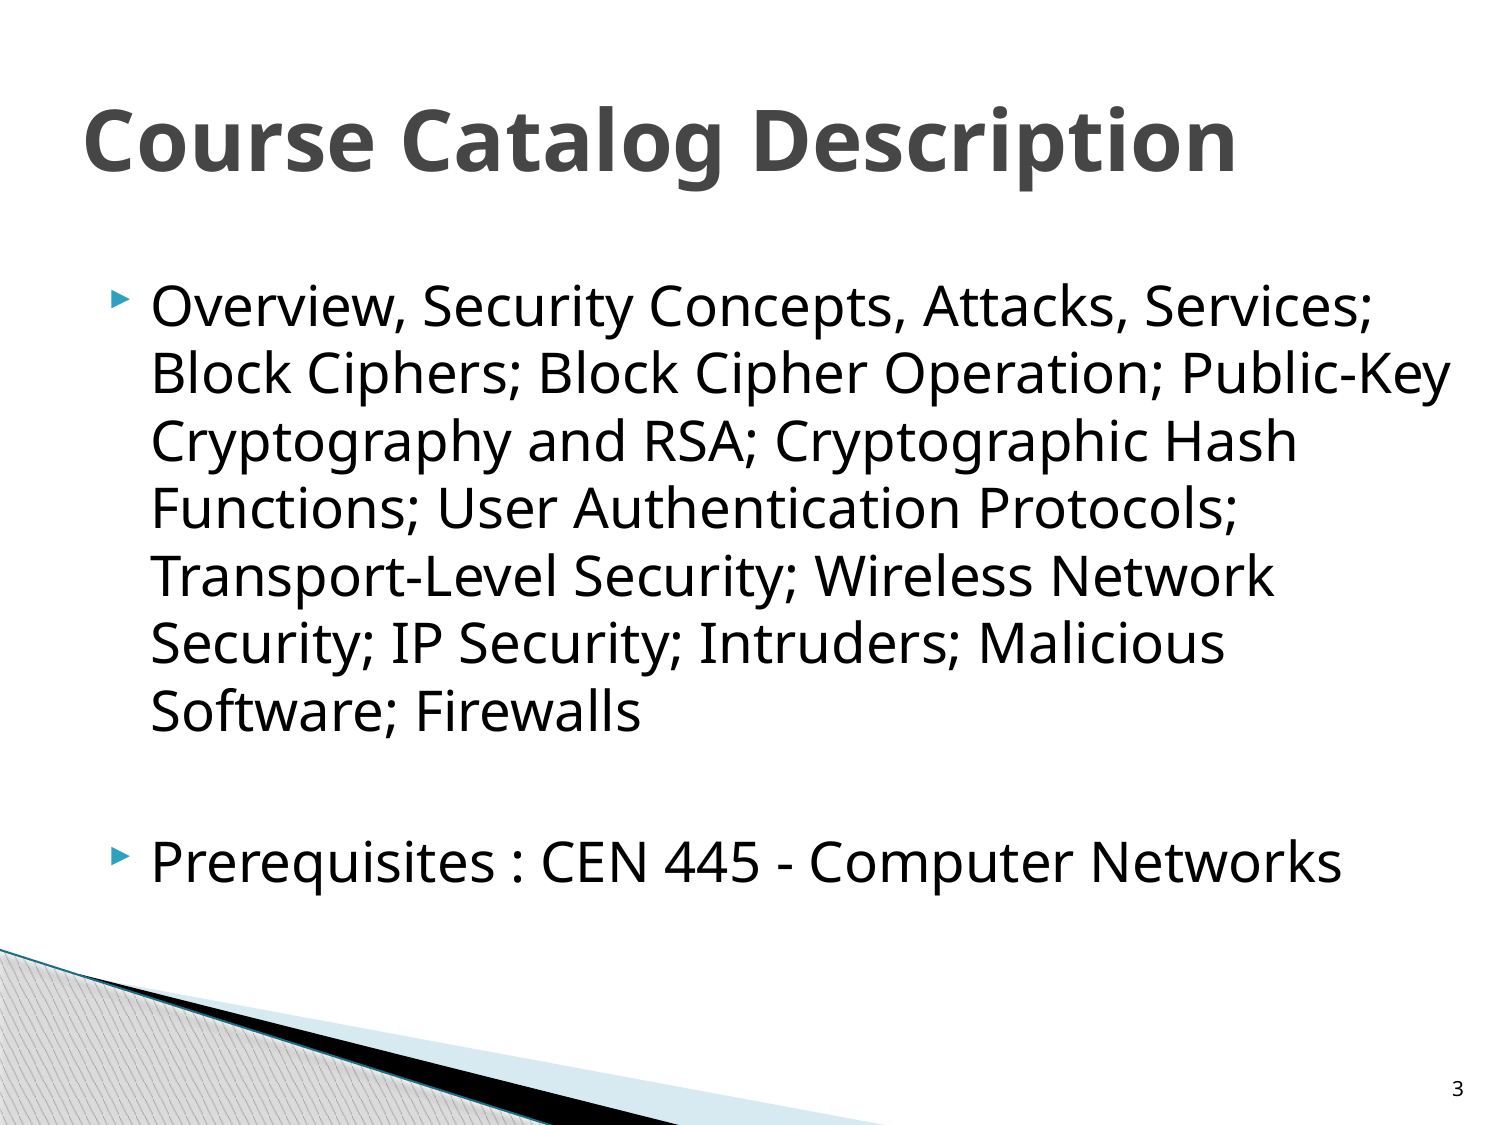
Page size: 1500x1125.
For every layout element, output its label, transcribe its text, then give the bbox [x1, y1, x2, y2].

slide_number 3 [1412, 1051, 1479, 1112]
title Course Catalog Description [66, 62, 1450, 213]
list Overview, Security Concepts, Attacks, Services; Block Ciphers; Block Cipher Operation; Public-Key Cryptography and RSA; Cryptographic Hash Functions; User Authentication Protocols; Transport-Level Security; Wireless Network Security; IP Security; Intruders; Malicious Software; Firewalls Prerequisites : CEN 445 - Computer Networks [75, 262, 1475, 1063]
